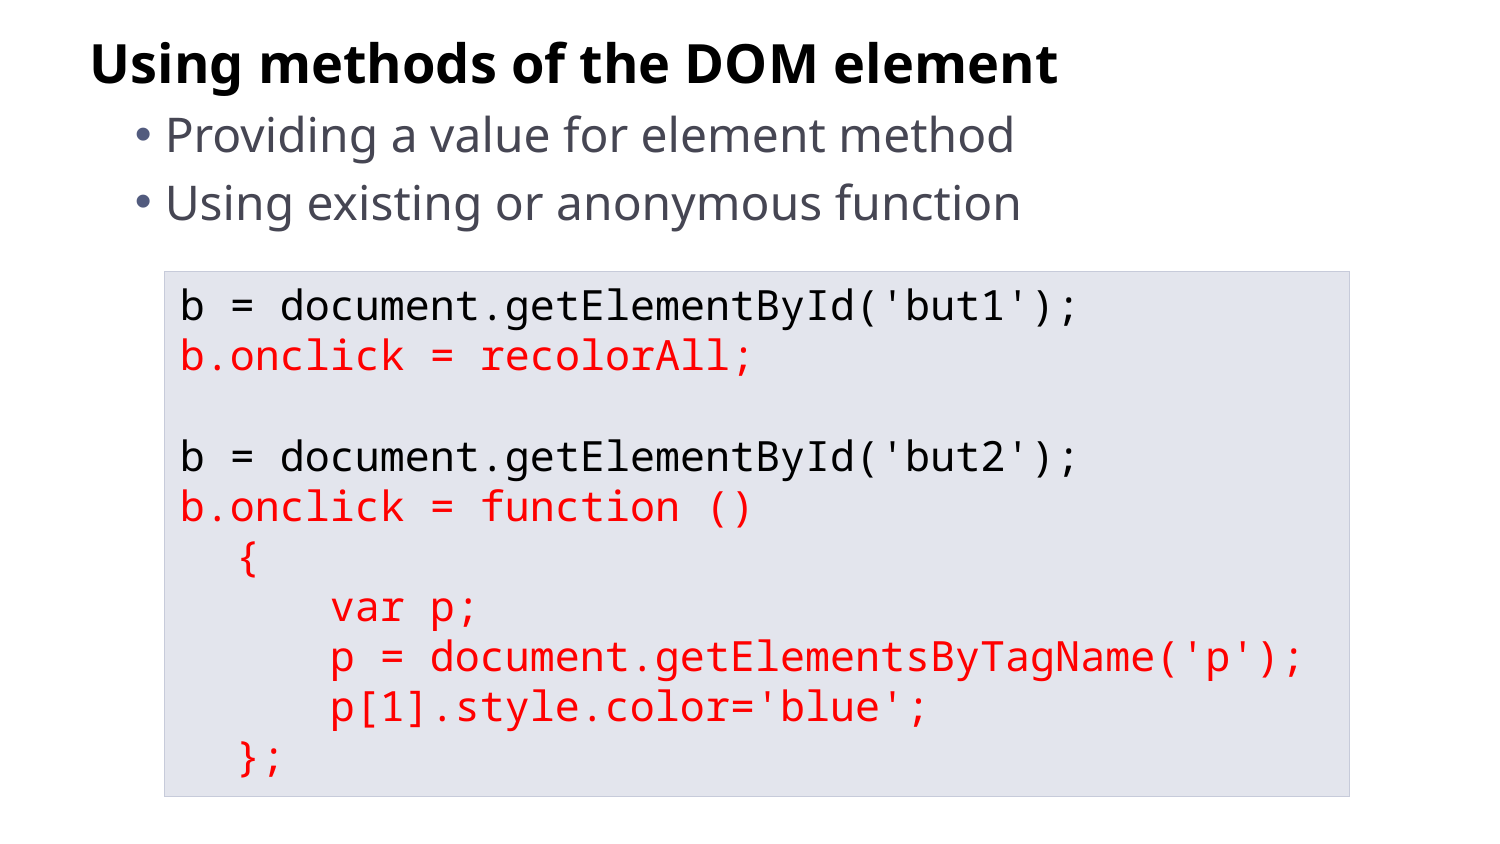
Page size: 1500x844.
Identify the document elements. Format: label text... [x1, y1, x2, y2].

text_box b = document.getElementById('but1'); b.onclick = recolorAll; b = document.getElementById('but2'); b.onclick = function () { var p; p = document.getElementsByTagName('p'); p[1].style.color='blue'; }; [164, 271, 1350, 797]
list Using methods of the DOM element Providing a value for element method Using existing or anonymous function [75, 21, 1475, 835]
